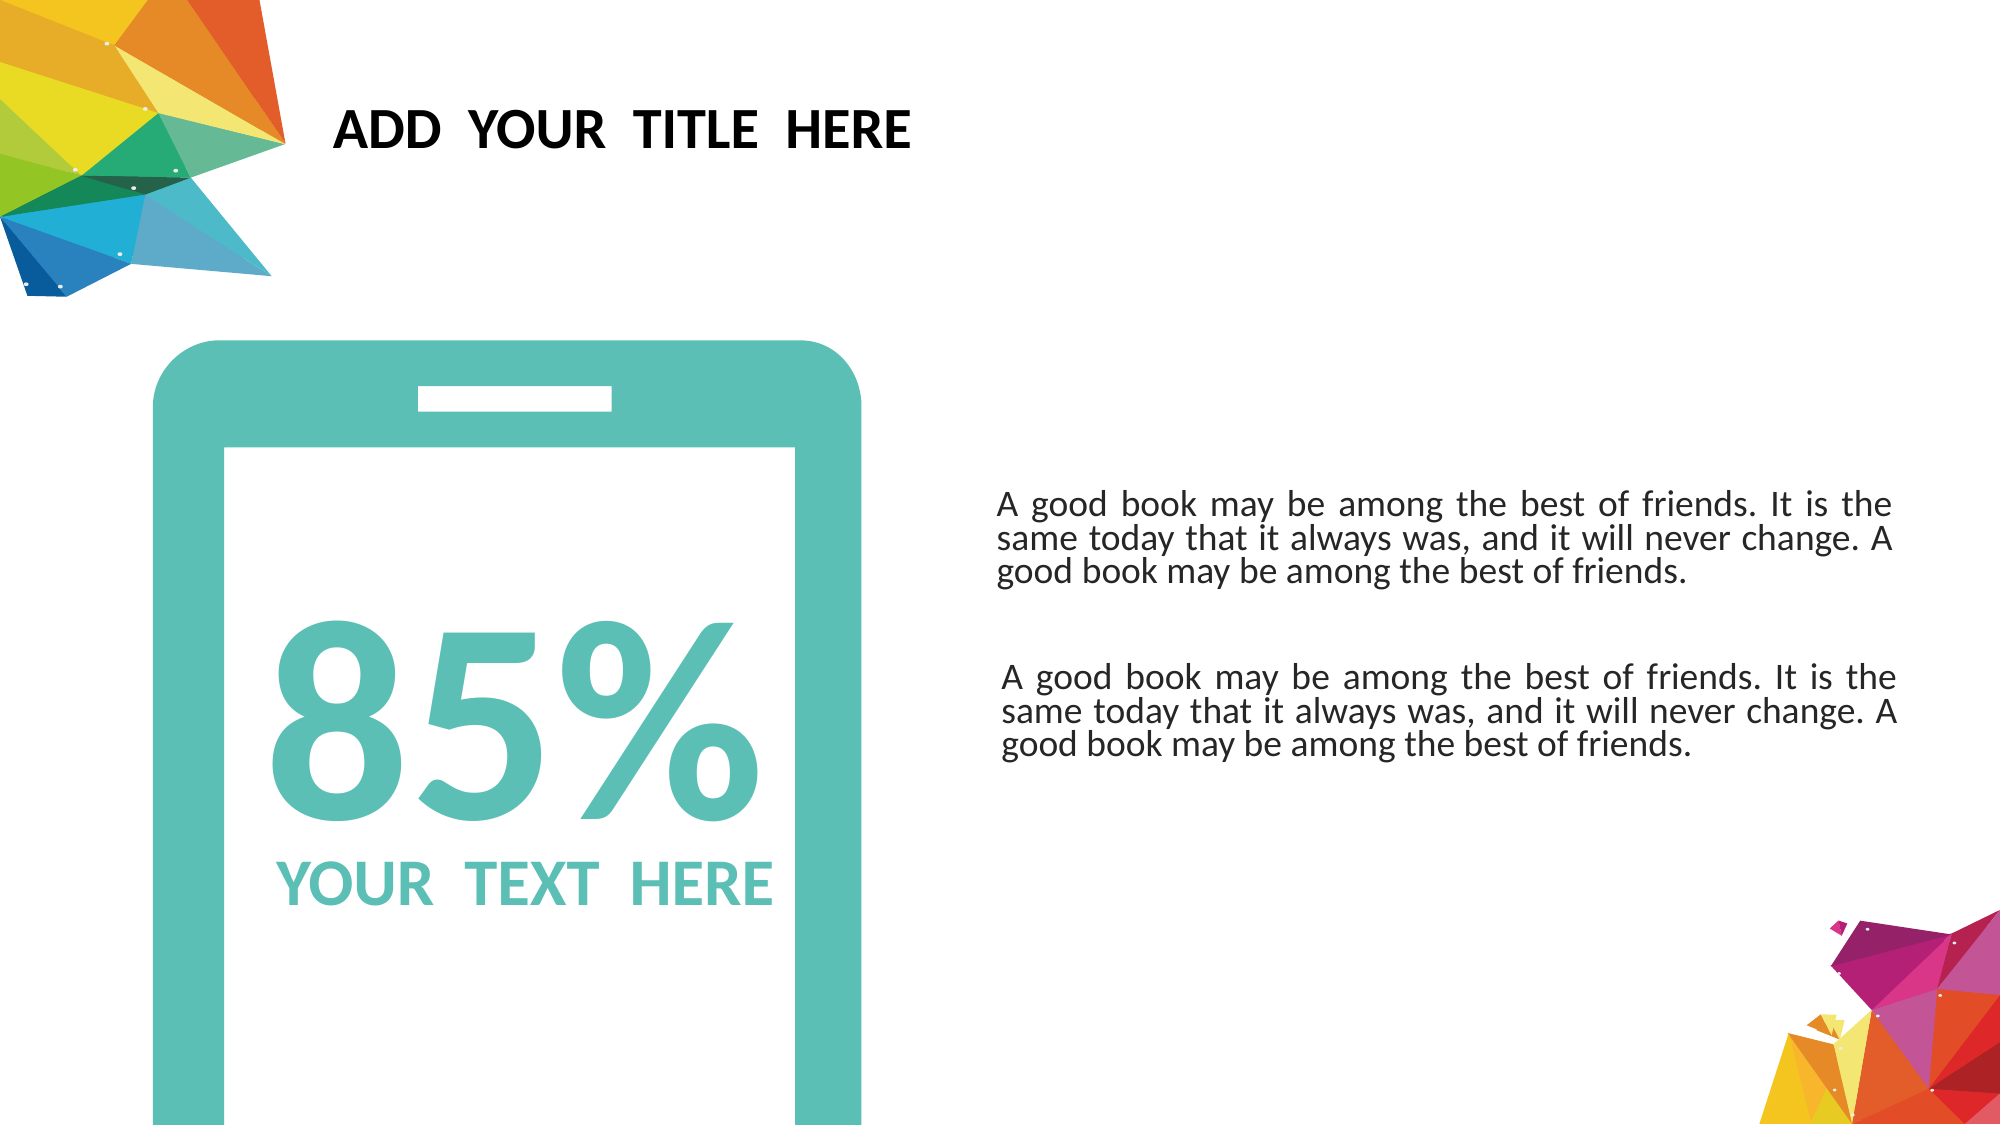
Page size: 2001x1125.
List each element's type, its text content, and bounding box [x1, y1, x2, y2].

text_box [1772, 896, 1987, 1125]
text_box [0, 5, 292, 292]
text_box ADD YOUR TITLE HERE [297, 83, 1024, 168]
text_box A good book may be among the best of friends. It is the same today that it always was, and it will never change. A good book may be among the best of friends. [981, 483, 1909, 599]
text_box [152, 340, 862, 1125]
text_box A good book may be among the best of friends. It is the same today that it always was, and it will never change. A good book may be among the best of friends. [986, 656, 1913, 772]
text_box 85% [168, 524, 862, 885]
text_box YOUR TEXT HERE [261, 831, 800, 927]
